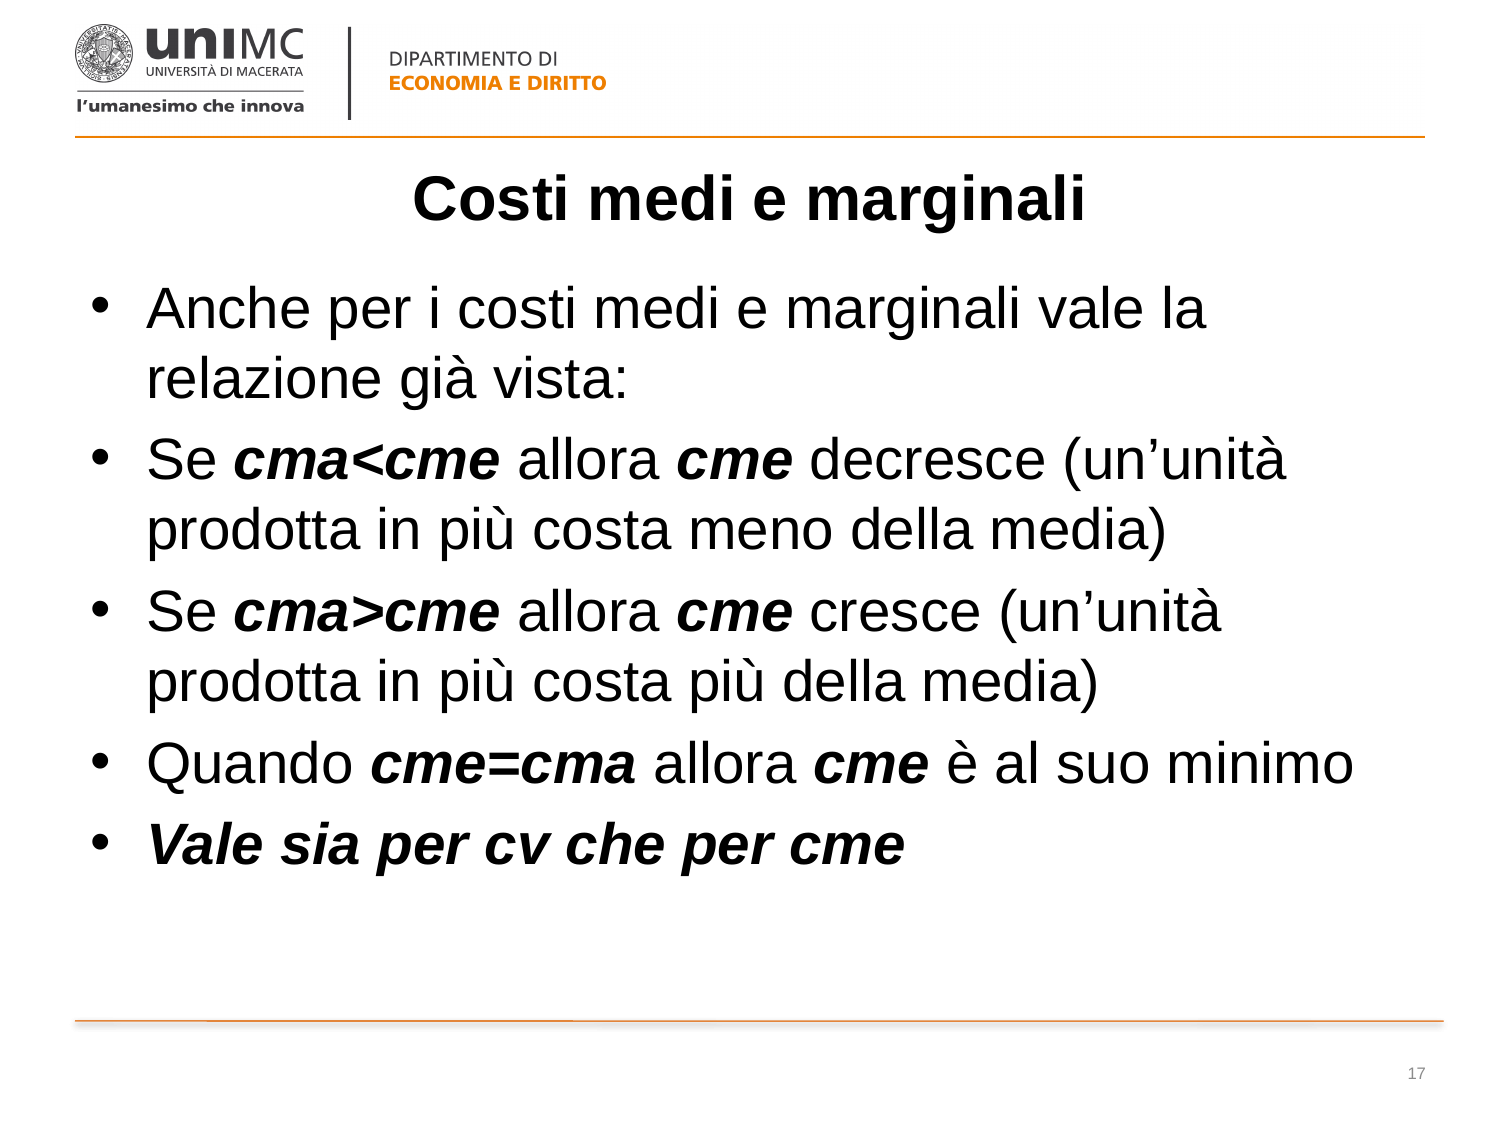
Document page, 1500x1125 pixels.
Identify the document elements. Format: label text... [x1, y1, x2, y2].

list Anche per i costi medi e marginali vale la relazione già vista: Se cma<cme allora cme decresce (un’unità prodotta in più costa meno della media) Se cma>cme allora cme cresce (un’unità prodotta in più costa più della media) Quando cme=cma allora cme è al suo minimo Vale sia per cv che per cme [75, 262, 1425, 1005]
title Costi medi e marginali [75, 149, 1425, 241]
picture [75, 24, 1425, 138]
slide_number 17 [1091, 1042, 1442, 1103]
